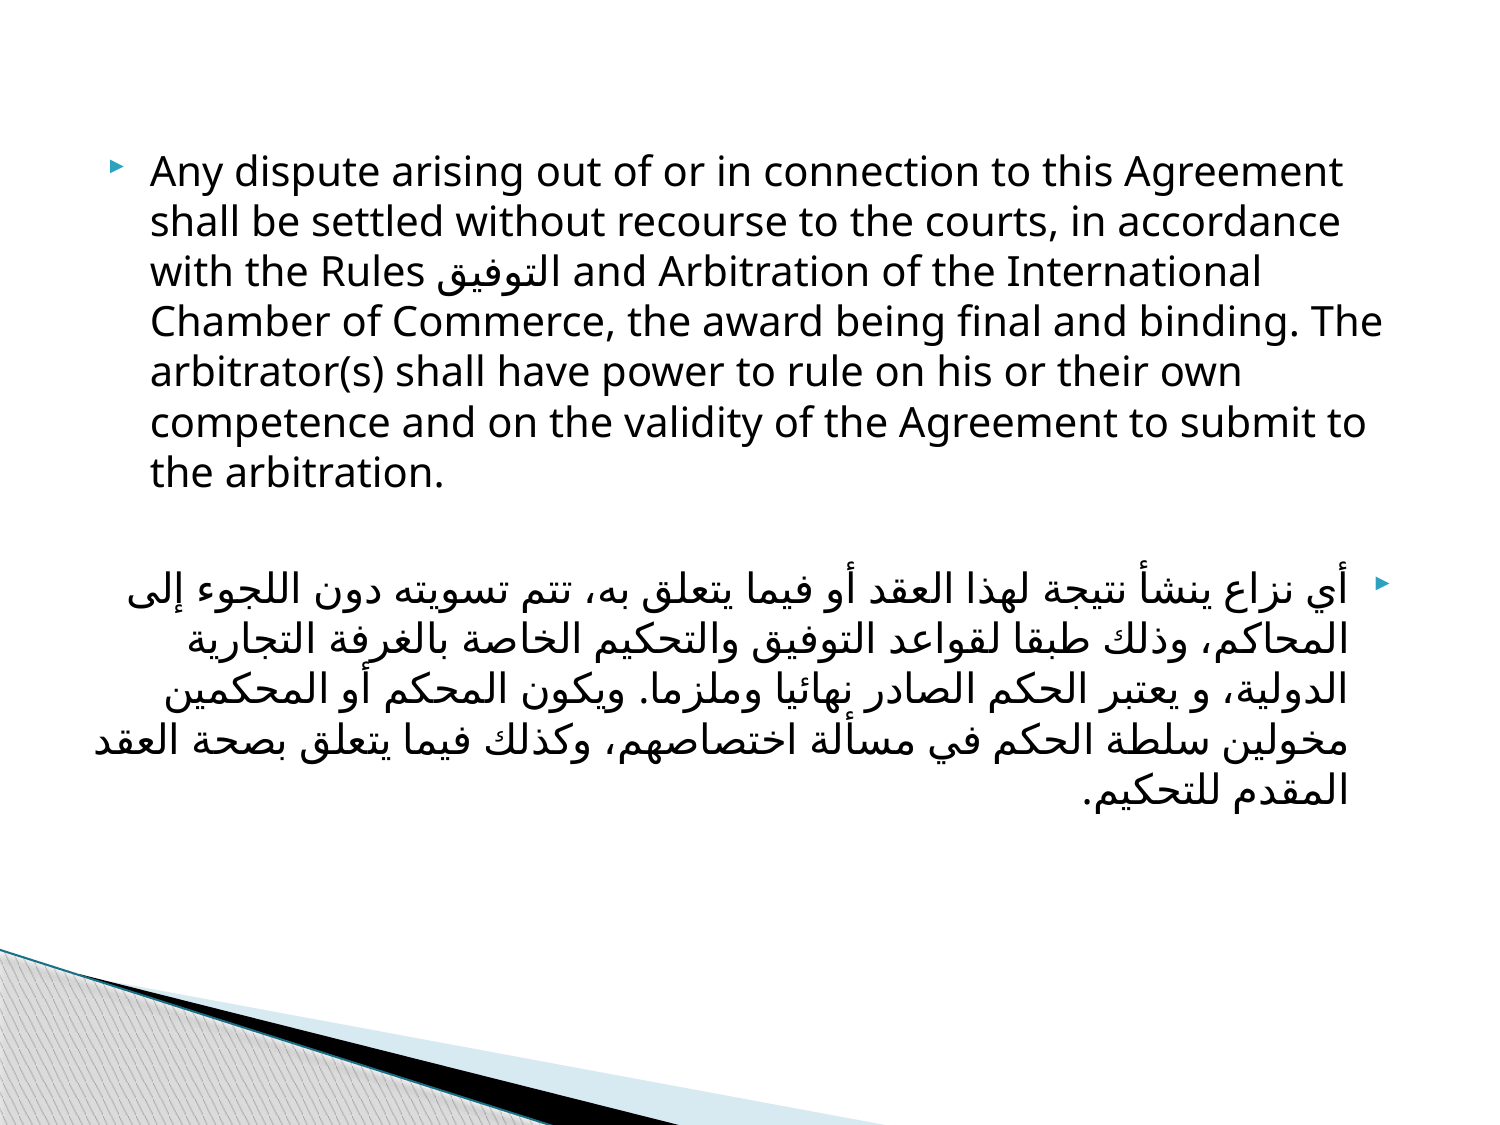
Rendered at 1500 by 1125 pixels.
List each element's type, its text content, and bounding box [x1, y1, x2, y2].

list Any dispute arising out of or in connection to this Agreement shall be settled without recourse to the courts, in accordance with the Rules التوفيق and Arbitration of the International Chamber of Commerce, the award being final and binding. The arbitrator(s) shall have power to rule on his or their own competence and on the validity of the Agreement to submit to the arbitration. أي نزاع ينشأ نتيجة لهذا العقد أو فيما يتعلق به، تتم تسويته دون اللجوء إلى المحاكم، وذلك طبقا لقواعد التوفيق والتحكيم الخاصة بالغرفة التجارية الدولية، و يعتبر الحكم الصادر نهائيا وملزما. ويكون المحكم أو المحكمين مخولين سلطة الحكم في مسألة اختصاصهم، وكذلك فيما يتعلق بصحة العقد المقدم للتحكيم. [75, 137, 1425, 1005]
